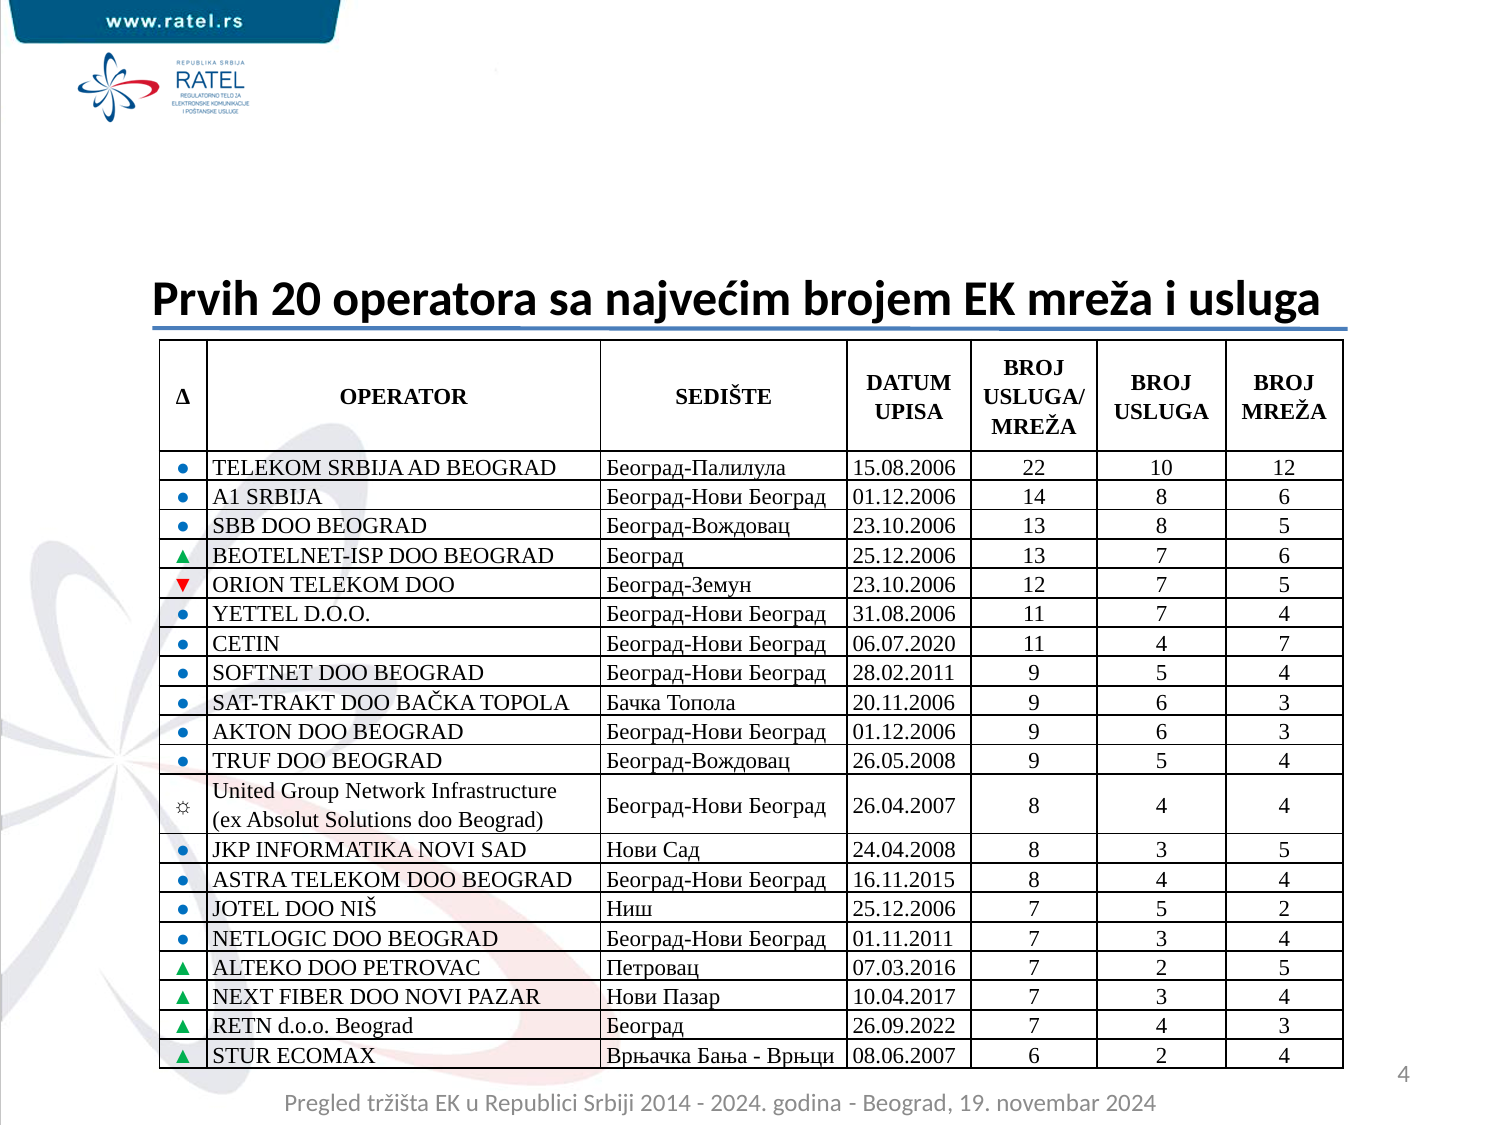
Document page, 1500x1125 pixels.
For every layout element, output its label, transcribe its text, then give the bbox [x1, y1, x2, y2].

table_cell Нови Пазар [601, 981, 846, 1009]
table_cell 4 [1227, 923, 1342, 950]
picture [175, 18, 184, 27]
table_cell AKTON DOO BEOGRAD [208, 716, 600, 744]
table_cell 3 [1227, 687, 1342, 714]
table_cell 7 [972, 952, 1096, 979]
table_cell 3 [1227, 1011, 1342, 1038]
table_cell Београд [601, 1011, 846, 1038]
table_cell 2 [1098, 1040, 1225, 1067]
table_cell SAT-TRAKT DOO BAČKA TOPOLA [208, 687, 600, 714]
table_cell 5 [1098, 657, 1225, 685]
table_cell ● [160, 687, 206, 714]
table_cell 14 [972, 481, 1096, 509]
table_cell Београд-Вождовац [601, 510, 846, 538]
table_cell 4 [1098, 864, 1225, 891]
table_cell 9 [972, 745, 1096, 773]
table_cell Београд-Нови Београд [601, 923, 846, 950]
table_cell 4 [1098, 1011, 1225, 1038]
table_cell JKP INFORMATIKA NOVI SAD [208, 834, 600, 862]
table_cell ALTEKO DOO PETROVAC [208, 952, 600, 979]
slide_number 4 [1074, 1042, 1425, 1103]
picture [234, 18, 243, 27]
table_cell 12 [1227, 452, 1342, 479]
table_cell 5 [1227, 834, 1342, 862]
table_cell 12 [972, 569, 1096, 597]
table_cell 01.12.2006 [848, 481, 970, 509]
table_cell NETLOGIC DOO BEOGRAD [208, 923, 600, 950]
table_cell 26.05.2008 [848, 745, 970, 773]
table_cell 13 [972, 510, 1096, 538]
table_cell 4 [1227, 981, 1342, 1009]
table_cell 4 [1227, 775, 1342, 833]
table_cell 16.11.2015 [848, 864, 970, 891]
table_header OPERATOR [208, 341, 600, 450]
table_cell ● [160, 510, 206, 538]
picture [196, 18, 205, 27]
table_cell 26.09.2022 [848, 1011, 970, 1038]
table_cell 3 [1098, 981, 1225, 1009]
table_cell 7 [1098, 540, 1225, 567]
table_header DATUM UPISA [848, 341, 970, 450]
table_cell 23.10.2006 [848, 569, 970, 597]
picture [140, 18, 156, 27]
table_cell 7 [972, 1011, 1096, 1038]
table_cell ● [160, 628, 206, 655]
table_cell 01.12.2006 [848, 716, 970, 744]
table_cell 25.12.2006 [848, 893, 970, 921]
table_cell Београд-Нови Београд [601, 628, 846, 655]
table_cell Београд-Вождовац [601, 745, 846, 773]
table_cell RETN d.o.o. Beograd [208, 1011, 600, 1038]
table_cell 7 [972, 923, 1096, 950]
table_cell 2 [1227, 893, 1342, 921]
table_cell Београд-Нови Београд [601, 716, 846, 744]
table_cell 8 [972, 864, 1096, 891]
table_cell 25.12.2006 [848, 540, 970, 567]
table_cell ▲ [160, 1040, 206, 1067]
table_cell 6 [1227, 481, 1342, 509]
picture [107, 18, 121, 27]
table_cell 13 [972, 540, 1096, 567]
table_cell 5 [1227, 952, 1342, 979]
table_cell 7 [1098, 599, 1225, 626]
table_cell ● [160, 716, 206, 744]
table_cell 6 [1098, 716, 1225, 744]
table_cell 7 [1098, 569, 1225, 597]
table_header SEDIŠTE [601, 341, 846, 450]
picture [0, 0, 1500, 1125]
table_cell ASTRA TELEKOM DOO BEOGRAD [208, 864, 600, 891]
table_cell ● [160, 452, 206, 479]
table_cell 5 [1098, 893, 1225, 921]
table_cell ● [160, 923, 206, 950]
footer Pregled tržišta EK u Republici Srbiji 2014 - 2024. godina - Beograd, 19. novembar 2024 [222, 1078, 1219, 1125]
table_cell Београд-Нови Београд [601, 599, 846, 626]
table_cell 07.03.2016 [848, 952, 970, 979]
table_cell 5 [1227, 510, 1342, 538]
table_cell Ниш [601, 893, 846, 921]
table_cell Београд-Нови Београд [601, 481, 846, 509]
table_cell 9 [972, 657, 1096, 685]
table_cell 2 [1098, 952, 1225, 979]
table_cell STUR ECOMAX [208, 1040, 600, 1067]
picture [188, 16, 193, 27]
table_cell 10 [1098, 452, 1225, 479]
table_cell United Group Network Infrastructure (ex Absolut Solutions doo Beograd) [208, 775, 600, 833]
table_cell Петровац [601, 952, 846, 979]
table_cell 20.11.2006 [848, 687, 970, 714]
table_cell ▲ [160, 952, 206, 979]
table_cell ● [160, 893, 206, 921]
table_header Δ [160, 341, 206, 450]
table_cell CETIN [208, 628, 600, 655]
table_cell 8 [1098, 481, 1225, 509]
table_cell TRUF DOO BEOGRAD [208, 745, 600, 773]
table_cell ORION TELEKOM DOO [208, 569, 600, 597]
table_cell 9 [972, 716, 1096, 744]
table_cell 15.08.2006 [848, 452, 970, 479]
table_cell ● [160, 745, 206, 773]
table_header BROJ USLUGA [1098, 341, 1225, 450]
table_cell NEXT FIBER DOO NOVI PAZAR [208, 981, 600, 1009]
table_cell 4 [1227, 864, 1342, 891]
picture [124, 18, 138, 27]
table_cell 08.06.2007 [848, 1040, 970, 1067]
table_cell 4 [1098, 628, 1225, 655]
table_cell 26.04.2007 [848, 775, 970, 833]
table_cell SOFTNET DOO BEOGRAD [208, 657, 600, 685]
table_cell Нови Сад [601, 834, 846, 862]
table_cell 7 [972, 893, 1096, 921]
table_cell ▼ [160, 569, 206, 597]
picture [224, 18, 230, 27]
table_cell 3 [1098, 923, 1225, 950]
table_cell ● [160, 864, 206, 891]
table_cell SBB DOO BEOGRAD [208, 510, 600, 538]
table_header BROJ MREŽA [1227, 341, 1342, 450]
table_cell 6 [1227, 540, 1342, 567]
table_cell 06.07.2020 [848, 628, 970, 655]
table_cell 5 [1227, 569, 1342, 597]
table_cell 4 [1227, 599, 1342, 626]
table_cell A1 SRBIJA [208, 481, 600, 509]
table_cell 4 [1227, 745, 1342, 773]
table_cell Београд-Палилула [601, 452, 846, 479]
table_cell ● [160, 599, 206, 626]
table_cell Београд-Земун [601, 569, 846, 597]
table_header BROJ USLUGA/MREŽA [972, 341, 1096, 450]
table_cell 4 [1098, 775, 1225, 833]
table_cell ▲ [160, 981, 206, 1009]
table_cell 11 [972, 628, 1096, 655]
table_cell 6 [972, 1040, 1096, 1067]
table_cell ☼ [160, 775, 206, 833]
table_cell ● [160, 657, 206, 685]
table_cell YETTEL D.O.O. [208, 599, 600, 626]
table_cell 7 [1227, 628, 1342, 655]
table_cell ▲ [160, 540, 206, 567]
table_cell TELEKOM SRBIJA AD BEOGRAD [208, 452, 600, 479]
table_cell 4 [1227, 657, 1342, 685]
text_box Prvih 20 operatora sa najvećim brojem EK mreža i usluga [137, 257, 1386, 663]
table_cell 31.08.2006 [848, 599, 970, 626]
table_cell 24.04.2008 [848, 834, 970, 862]
table_cell 28.02.2011 [848, 657, 970, 685]
table_cell ▲ [160, 1011, 206, 1038]
table_cell Врњачка Бања - Врњци [601, 1040, 846, 1067]
table_cell 8 [1098, 510, 1225, 538]
table_cell 3 [1227, 716, 1342, 744]
table_cell 22 [972, 452, 1096, 479]
table_cell 8 [972, 834, 1096, 862]
table_cell 4 [1227, 1040, 1342, 1067]
table_cell 8 [972, 775, 1096, 833]
table_cell 9 [972, 687, 1096, 714]
table_cell 5 [1098, 745, 1225, 773]
table_cell 6 [1098, 687, 1225, 714]
table_cell 7 [972, 981, 1096, 1009]
table_cell 10.04.2017 [848, 981, 970, 1009]
table_cell 01.11.2011 [848, 923, 970, 950]
table_cell Београд [601, 540, 846, 567]
table_cell 11 [972, 599, 1096, 626]
table_cell BEOTELNET-ISP DOO BEOGRAD [208, 540, 600, 567]
table_cell 23.10.2006 [848, 510, 970, 538]
table_cell ● [160, 481, 206, 509]
table_cell ● [160, 834, 206, 862]
table_cell Београд-Нови Београд [601, 864, 846, 891]
table_cell Бачка Топола [601, 687, 846, 714]
picture [166, 18, 171, 27]
table_cell 3 [1098, 834, 1225, 862]
table_cell Београд-Нови Београд [601, 657, 846, 685]
table_cell Београд-Нови Београд [601, 775, 846, 833]
table_cell JOTEL DOO NIŠ [208, 893, 600, 921]
